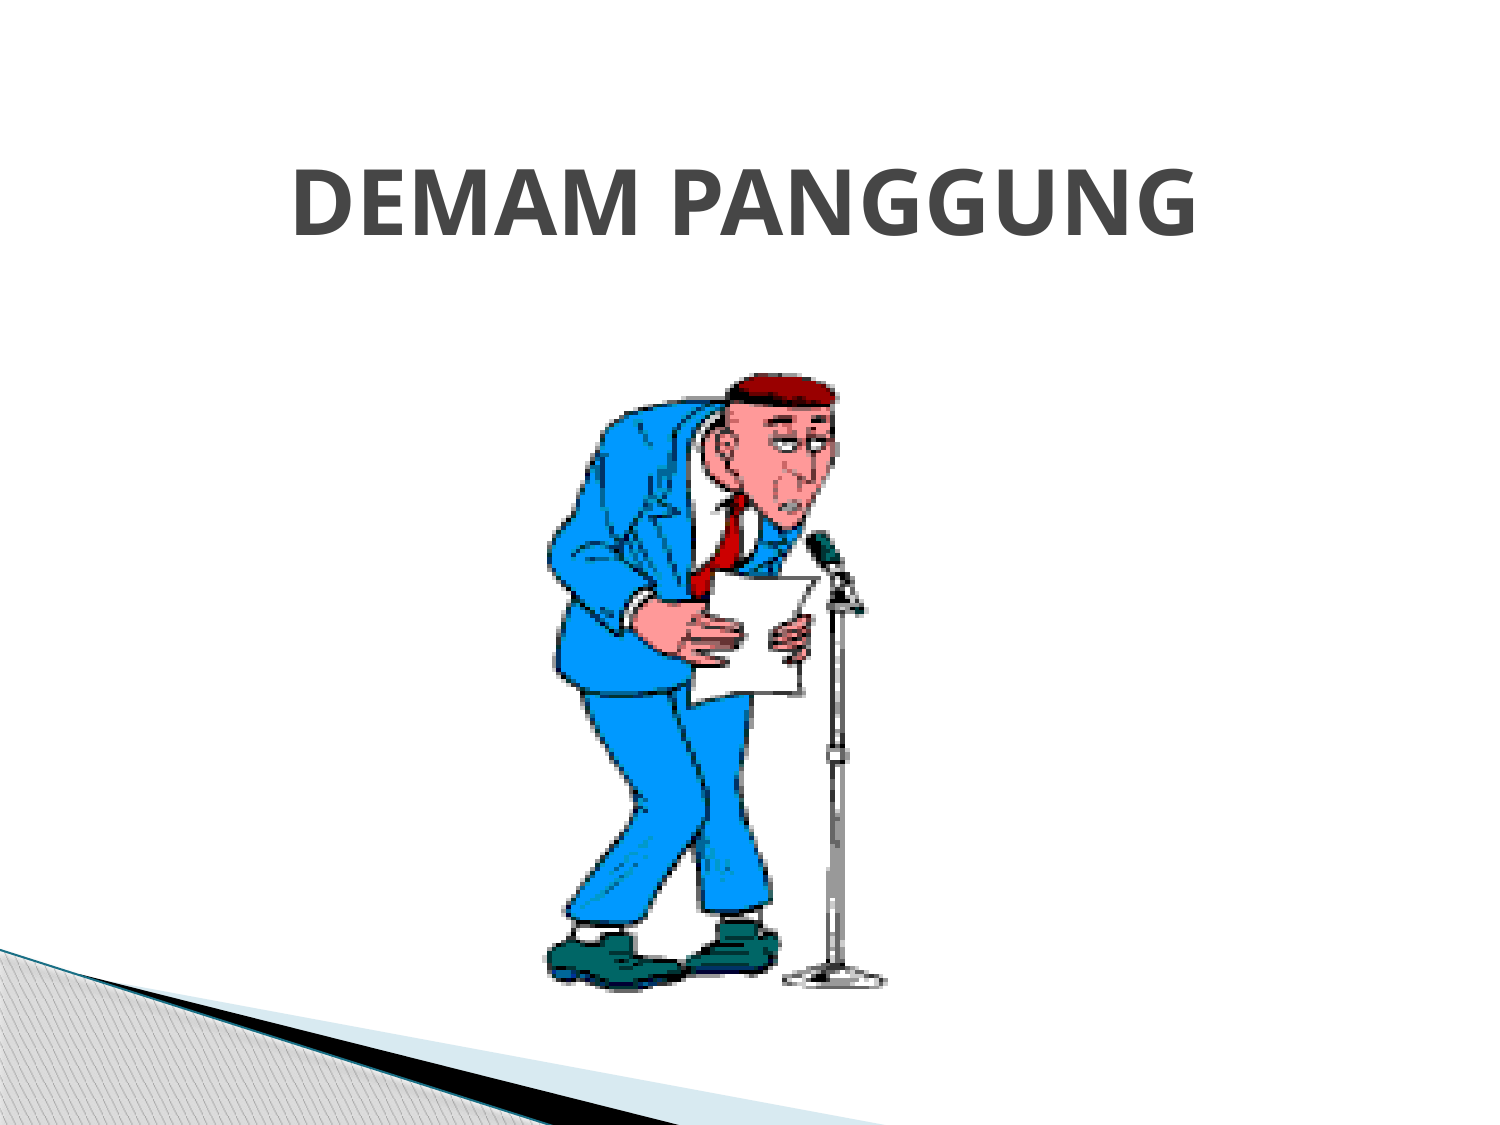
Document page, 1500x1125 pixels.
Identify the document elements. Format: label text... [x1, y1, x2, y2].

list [480, 339, 980, 1055]
title DEMAM PANGGUNG [70, 105, 1421, 293]
